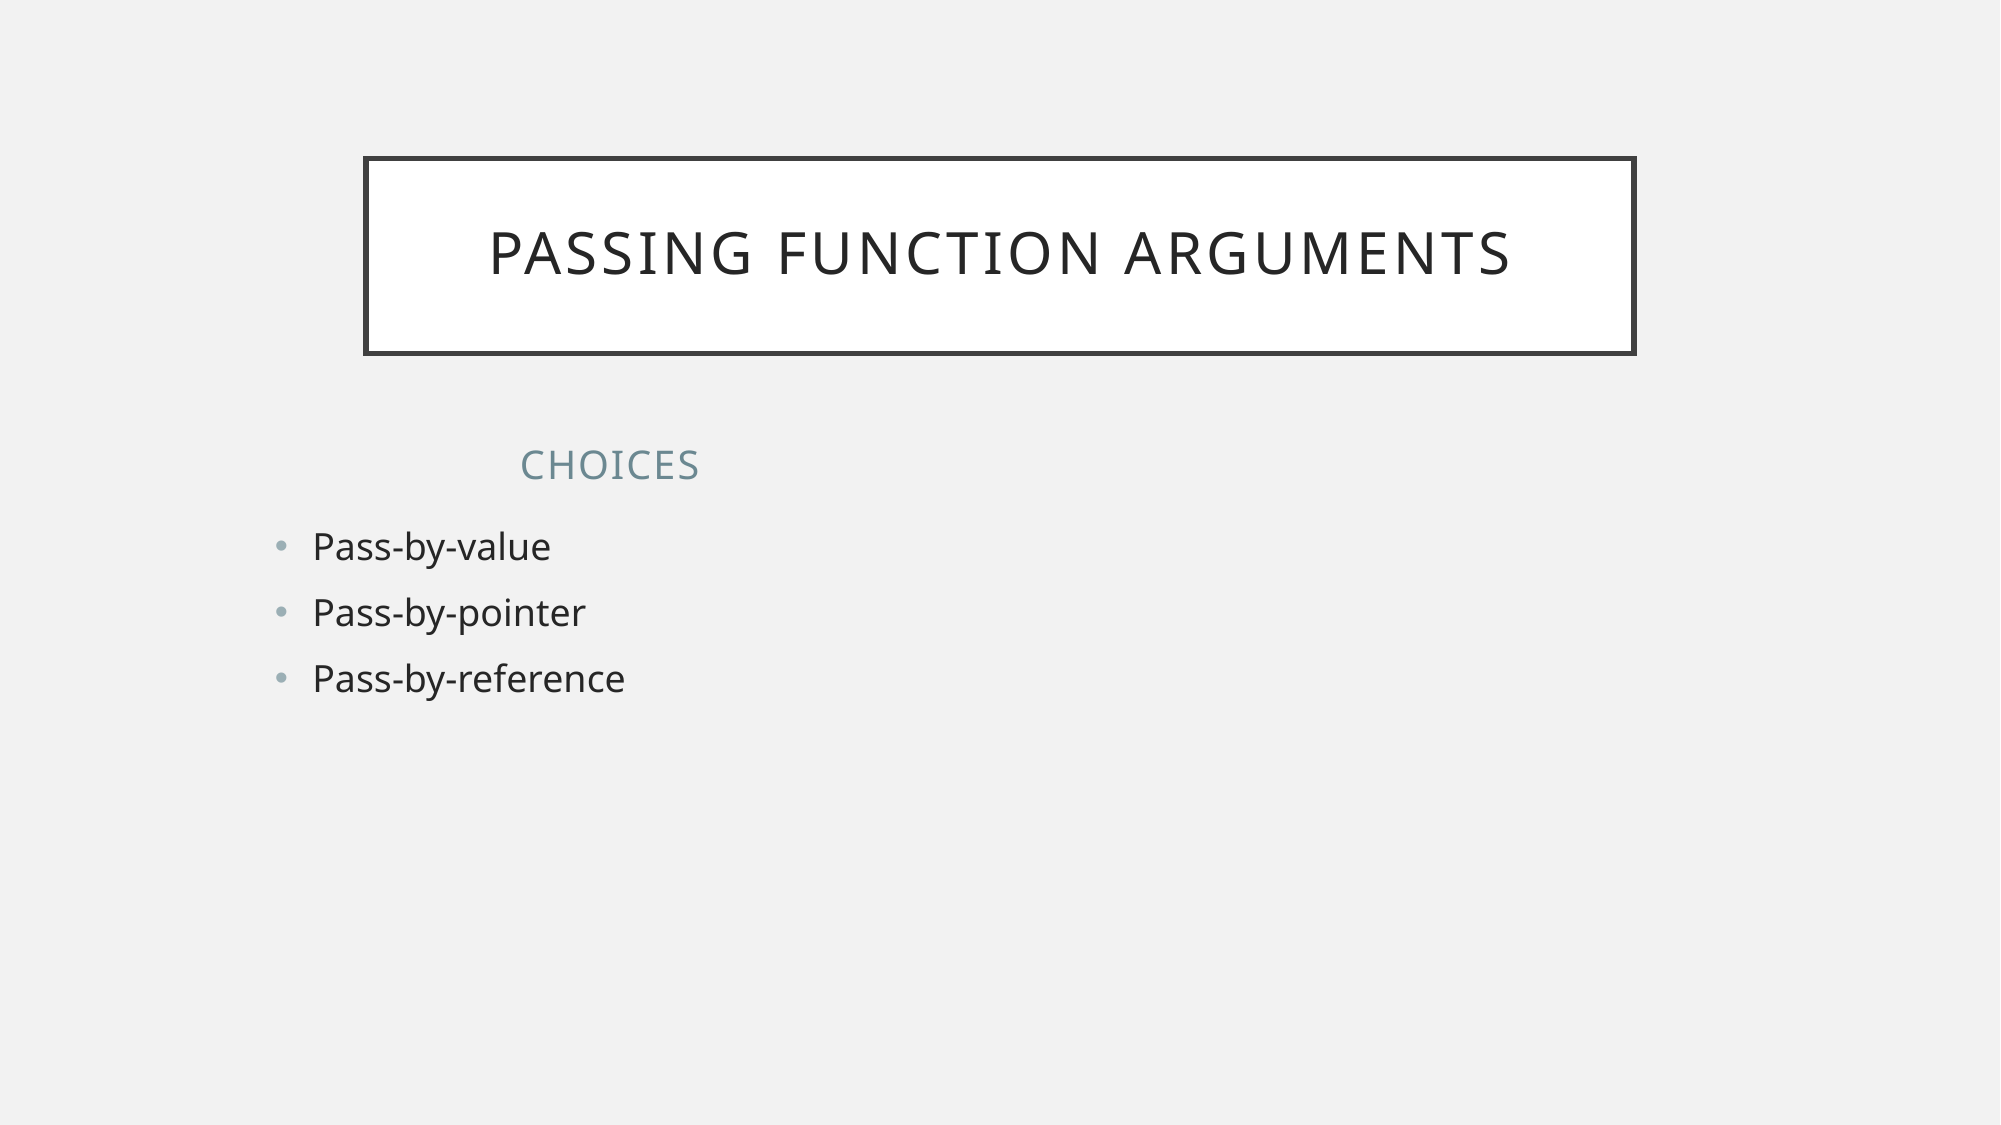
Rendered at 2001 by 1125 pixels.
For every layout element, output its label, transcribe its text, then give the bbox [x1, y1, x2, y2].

list Choices [259, 379, 961, 495]
list Pass-by-value Pass-by-pointer Pass-by-reference [259, 515, 961, 942]
title Passing Function arguments [363, 156, 1637, 356]
